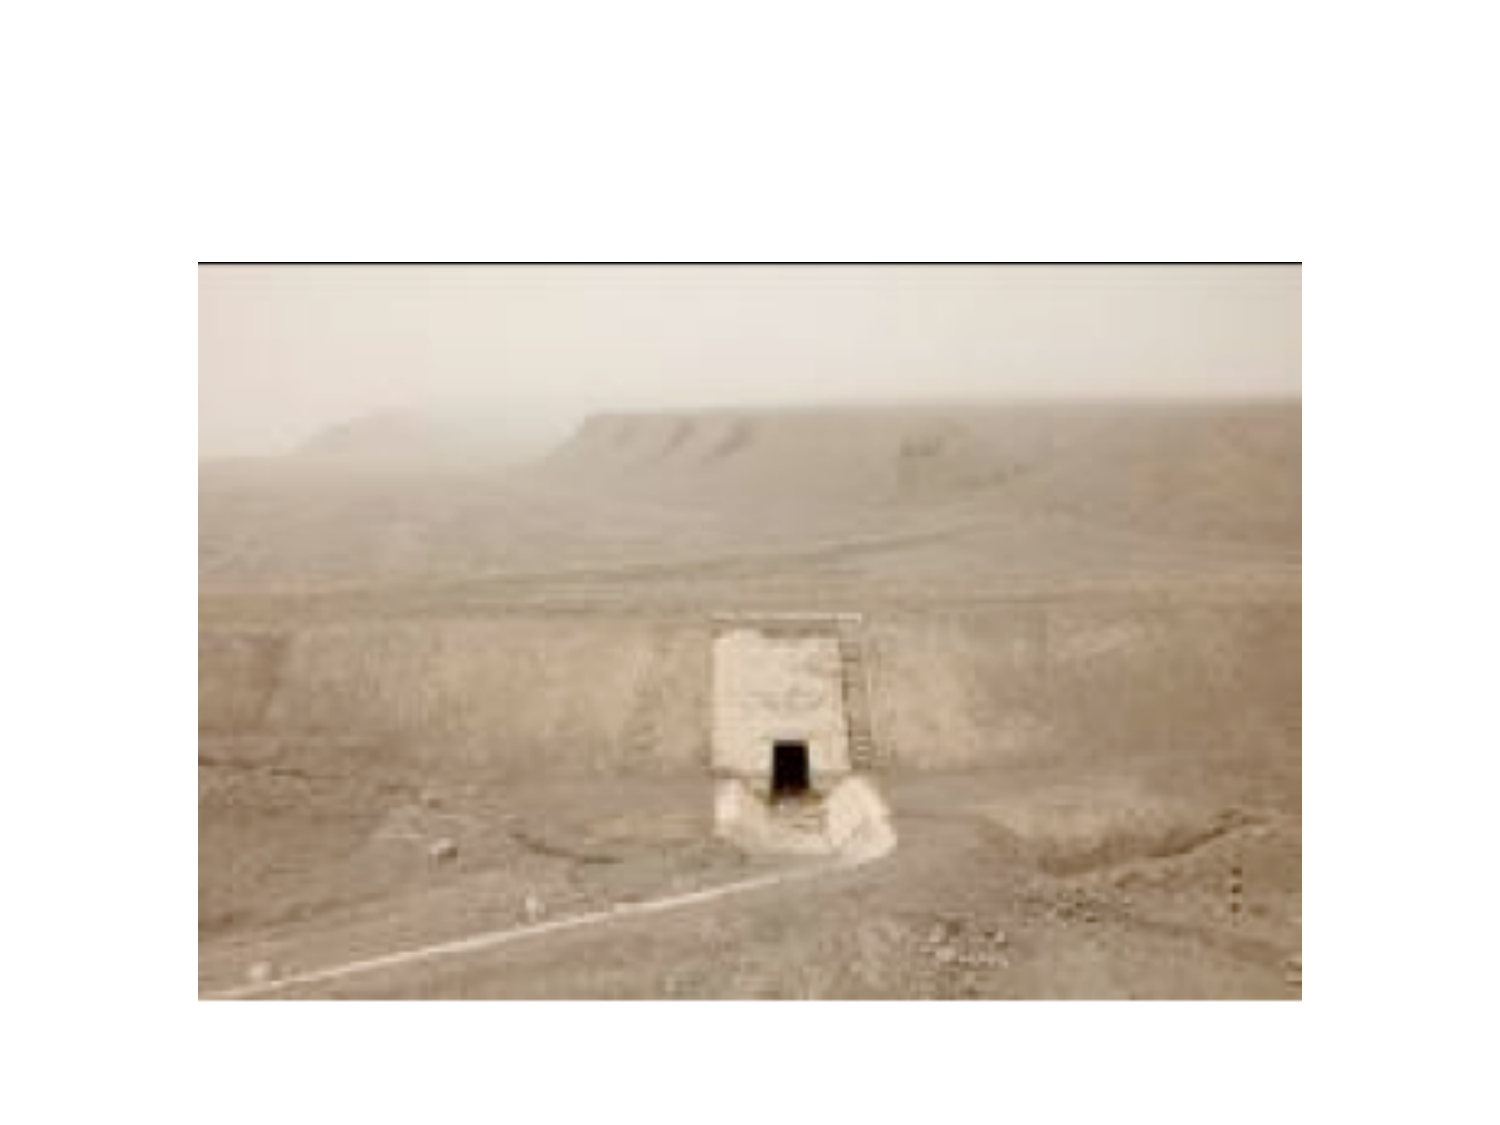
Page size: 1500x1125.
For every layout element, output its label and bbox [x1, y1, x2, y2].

list [74, 262, 1426, 1006]
